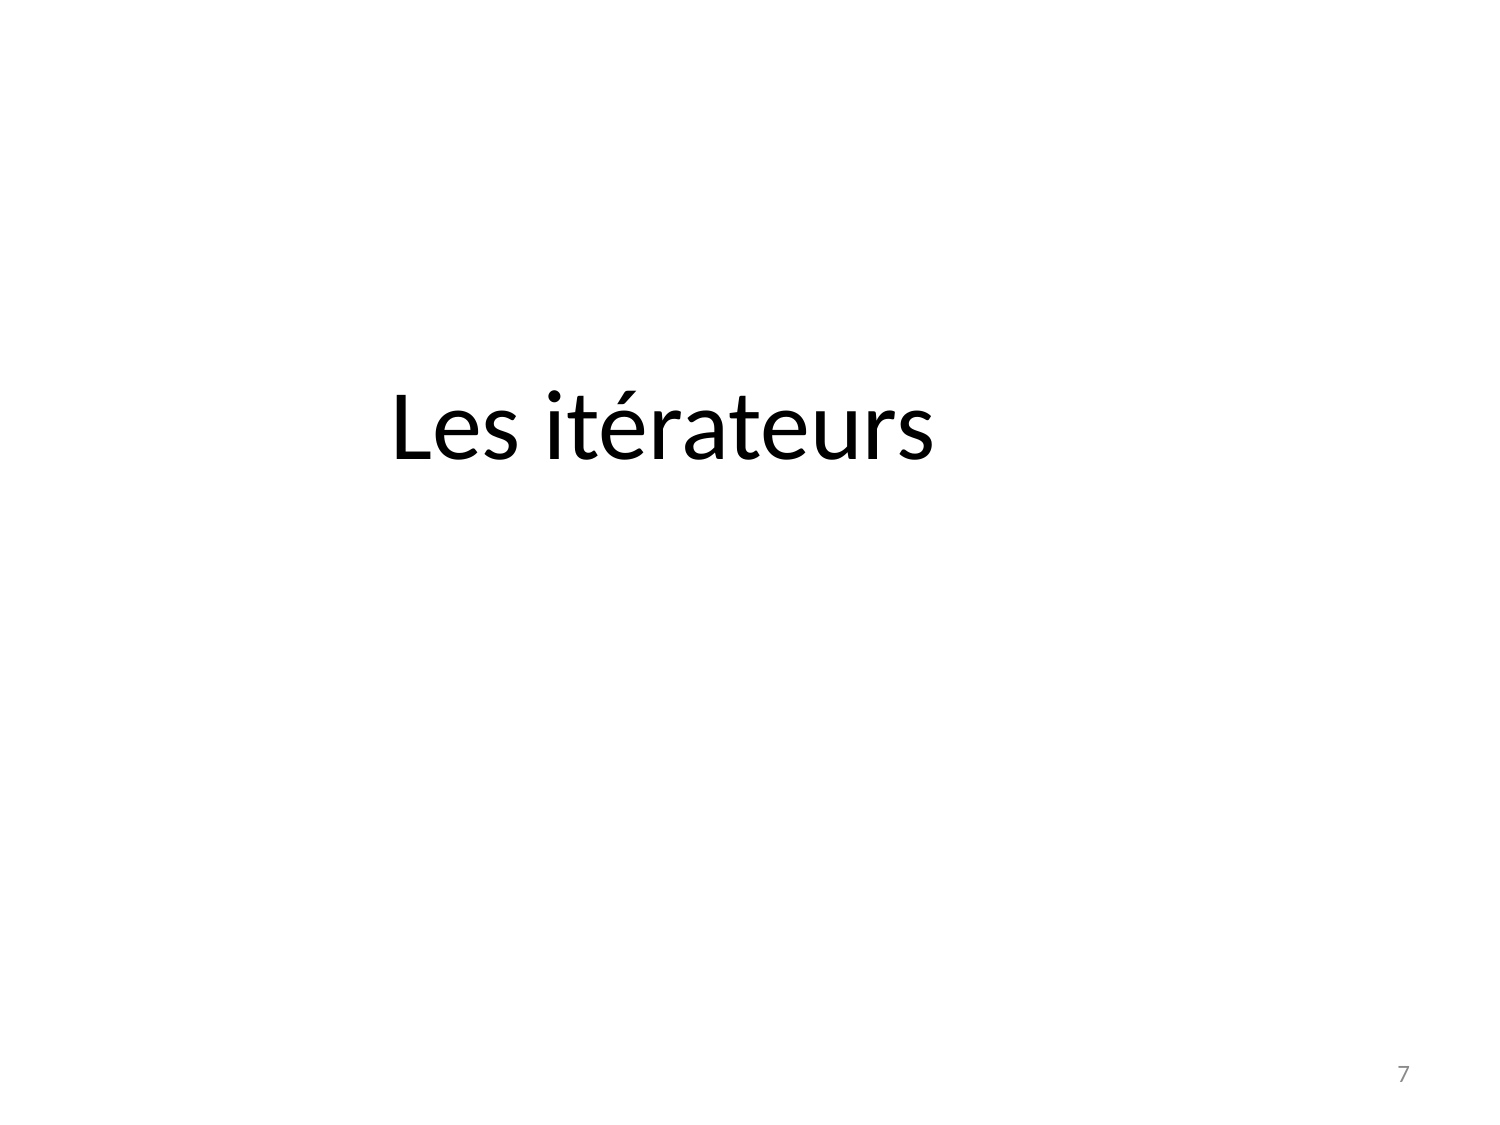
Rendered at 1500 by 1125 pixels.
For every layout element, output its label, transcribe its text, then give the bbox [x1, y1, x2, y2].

list Les itérateurs [75, 262, 1425, 1005]
slide_number 7 [1074, 1042, 1425, 1103]
